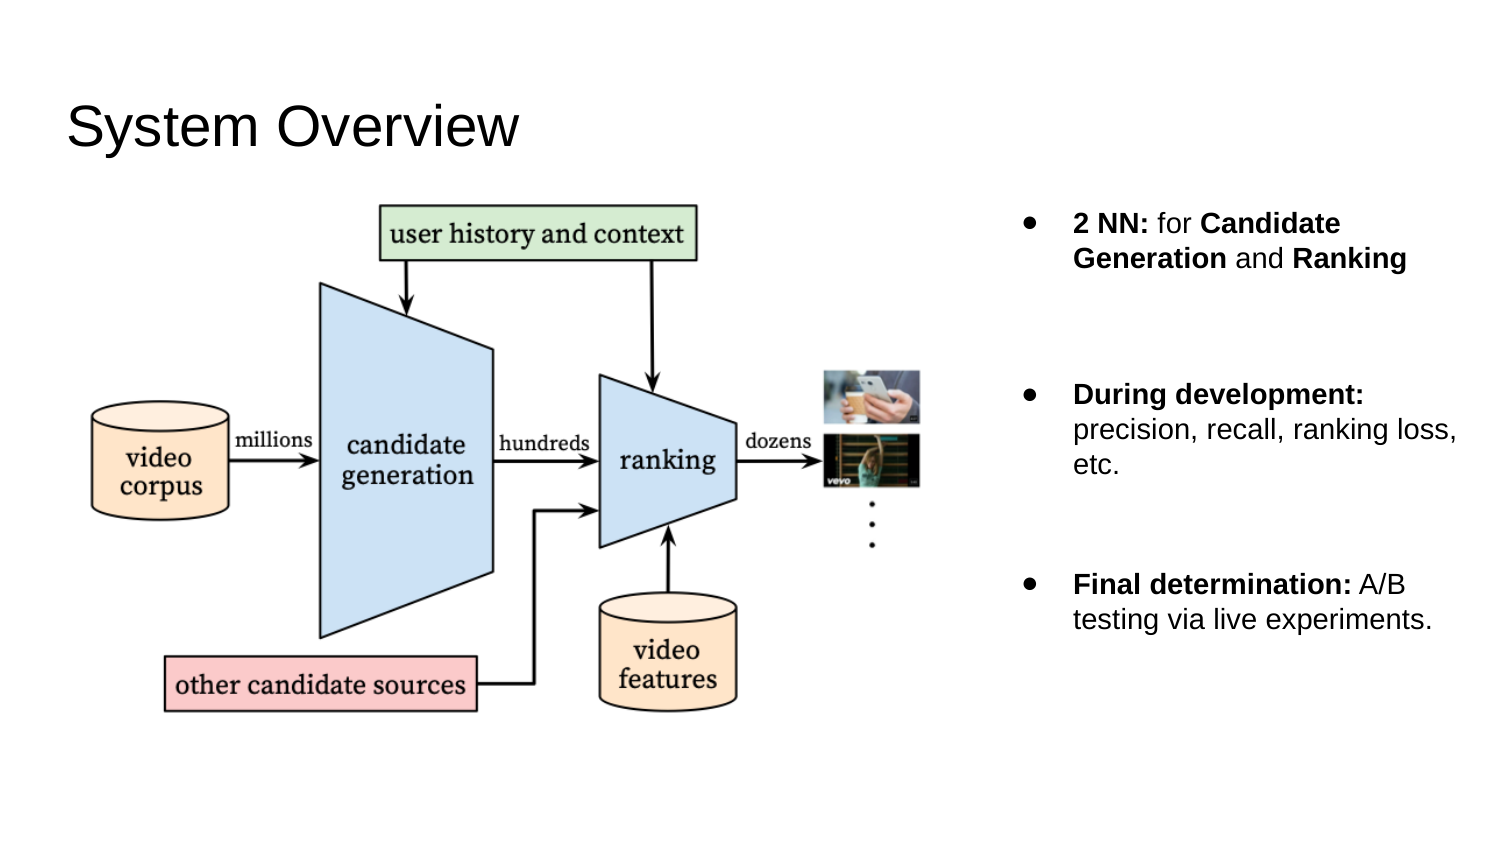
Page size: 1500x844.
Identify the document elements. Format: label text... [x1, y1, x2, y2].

picture [50, 188, 959, 759]
title System Overview [51, 72, 1449, 167]
list 2 NN: for Candidate Generation and Ranking During development: precision, recall, ranking loss, etc. Final determination: A/B testing via live experiments. [983, 189, 1491, 750]
